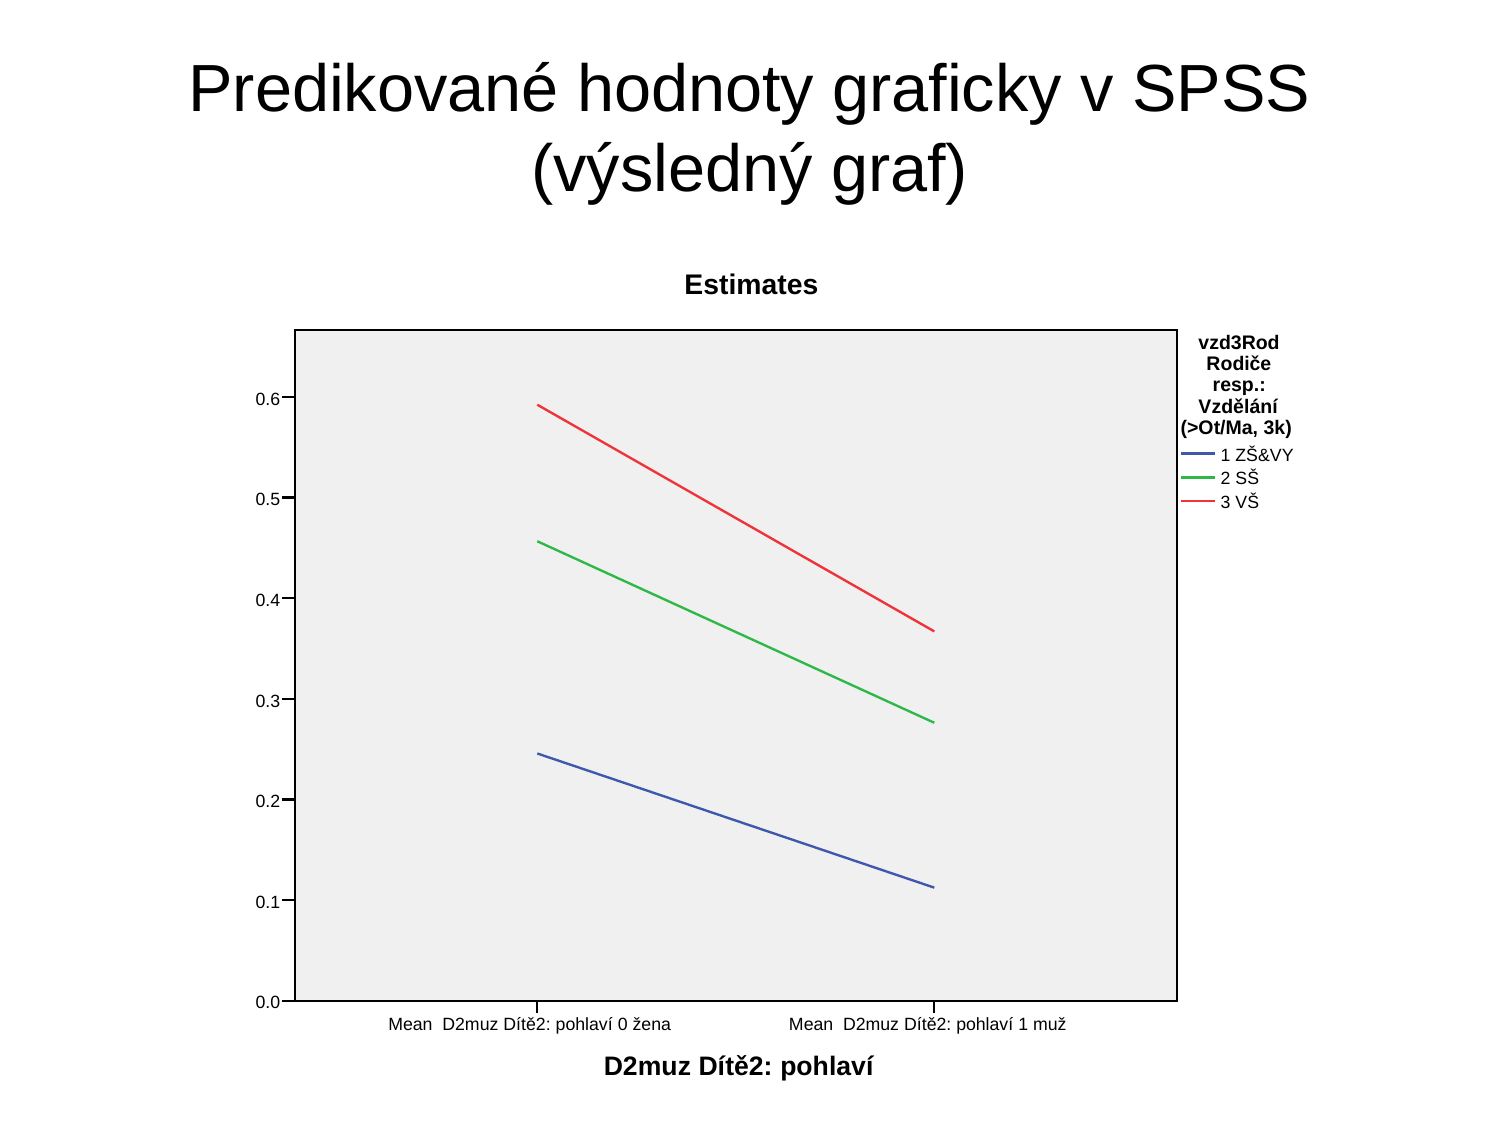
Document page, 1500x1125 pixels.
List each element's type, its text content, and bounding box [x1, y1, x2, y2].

title Predikované hodnoty graficky v SPSS (výsledný graf) [75, 30, 1425, 219]
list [196, 207, 1304, 1095]
